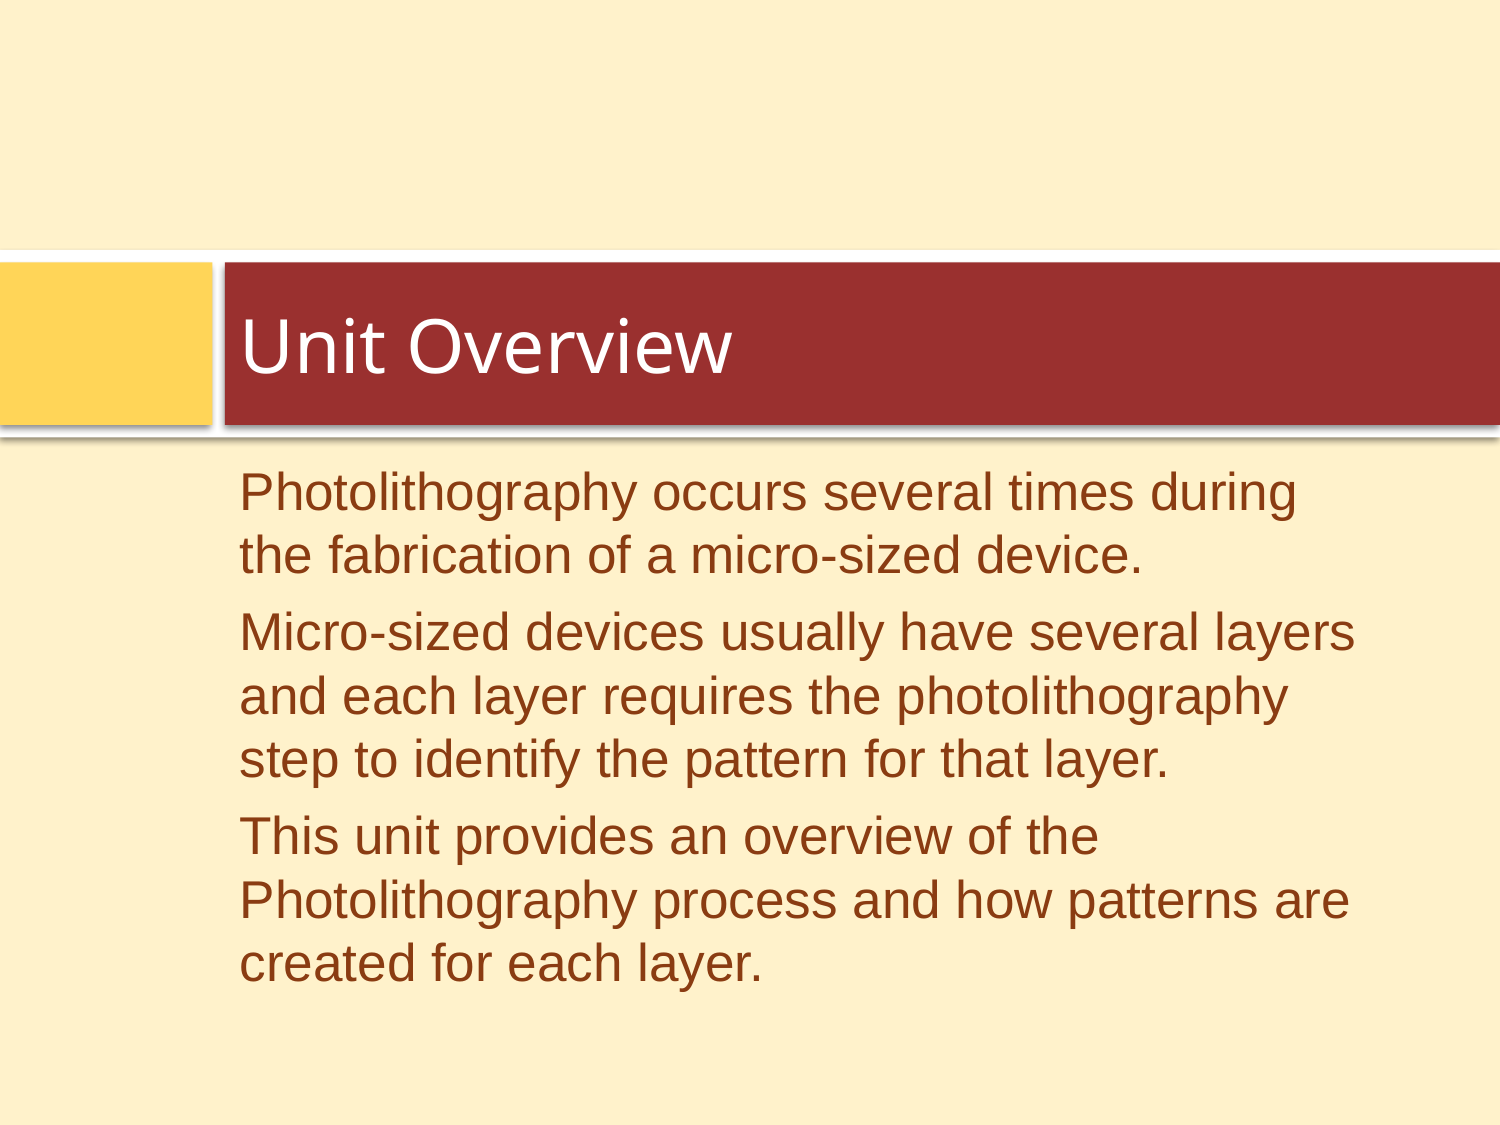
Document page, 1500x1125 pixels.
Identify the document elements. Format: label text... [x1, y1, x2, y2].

list Photolithography occurs several times during the fabrication of a micro-sized device. Micro-sized devices usually have several layers and each layer requires the photolithography step to identify the pattern for that layer. This unit provides an overview of the Photolithography process and how patterns are created for each layer. [225, 450, 1394, 1008]
title Unit Overview [225, 262, 1475, 425]
